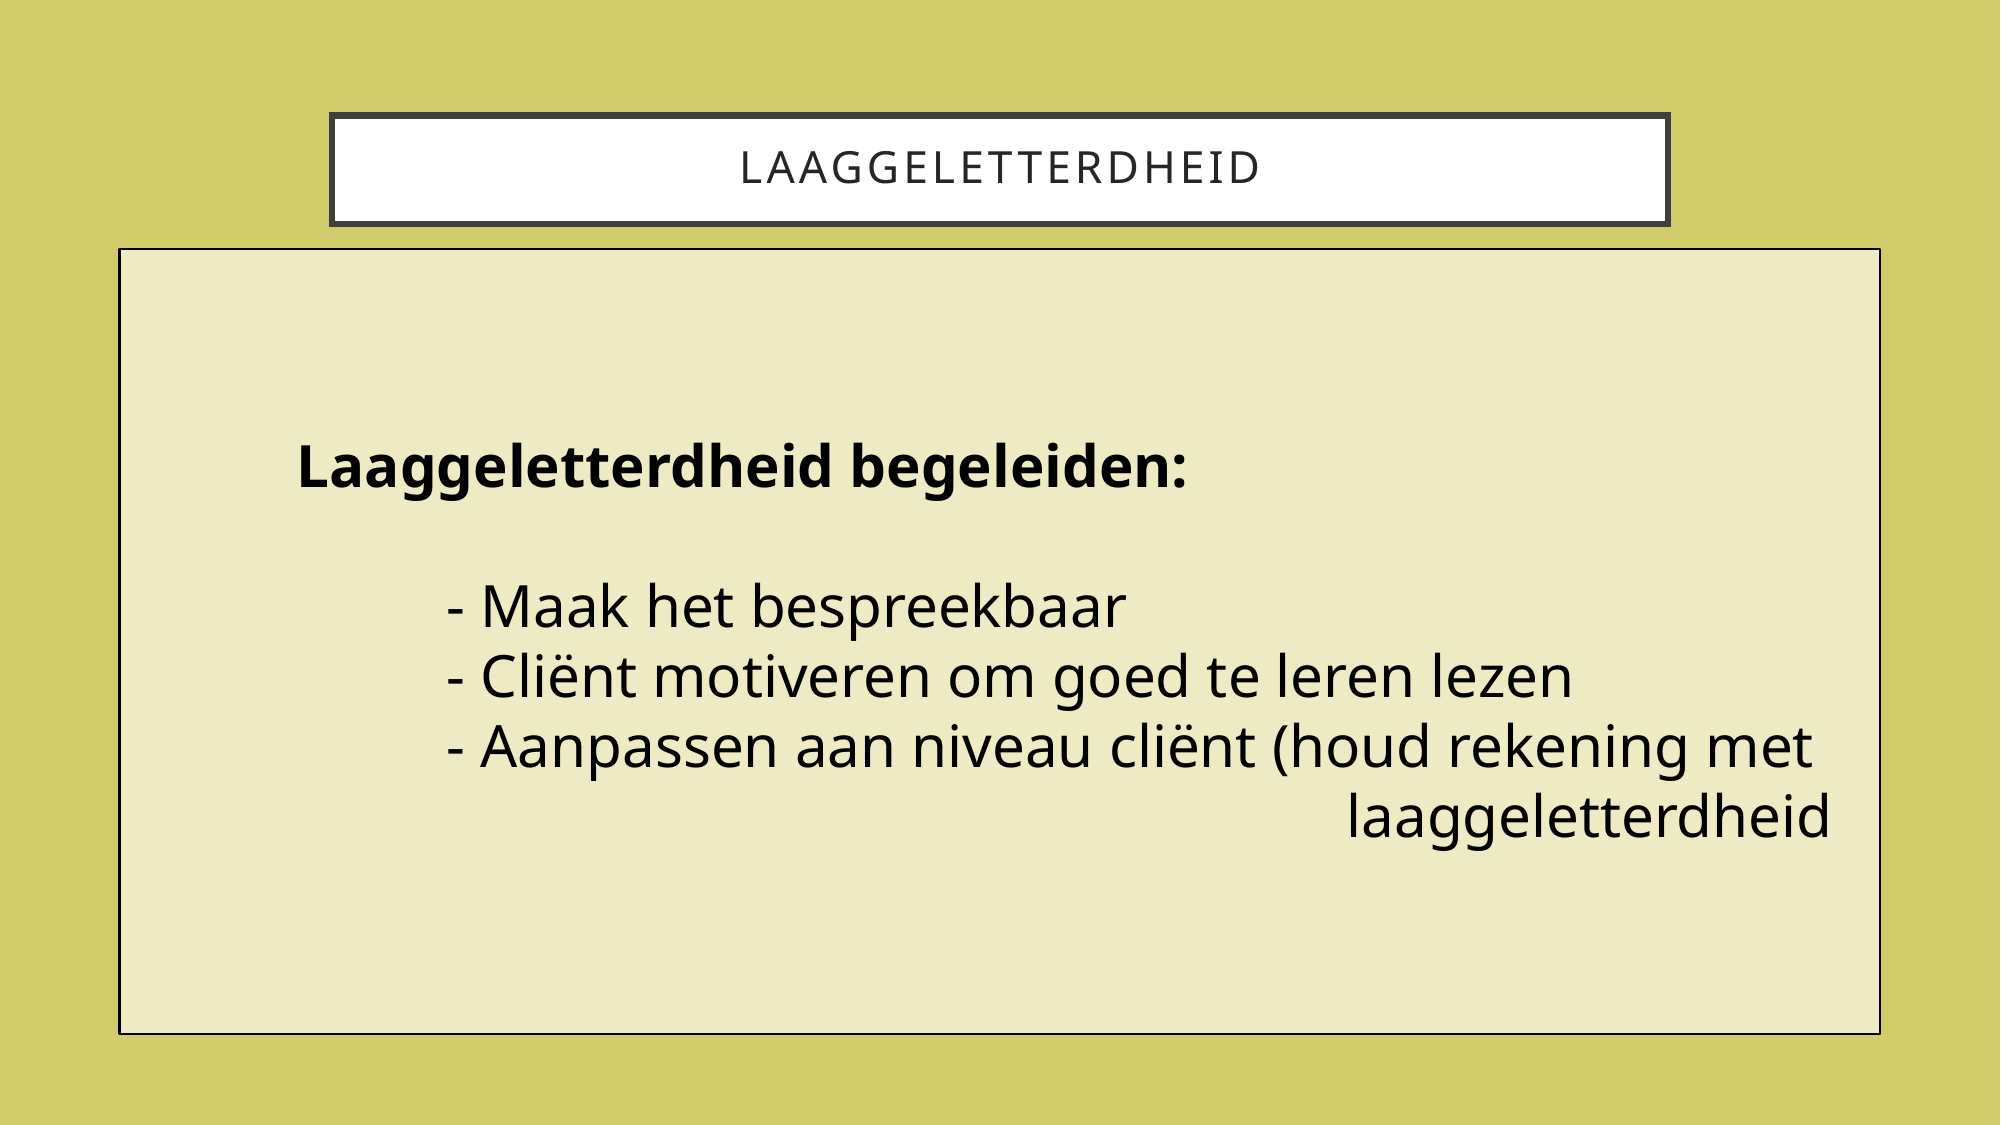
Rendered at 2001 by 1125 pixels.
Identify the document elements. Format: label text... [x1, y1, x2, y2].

text_box Laaggeletterdheid begeleiden: - Maak het bespreekbaar - Cliënt motiveren om goed te leren lezen - Aanpassen aan niveau cliënt (houd rekening met laaggeletterdheid [281, 352, 1862, 1047]
title LAAGGELETTERDHEID [329, 112, 1671, 227]
text_box [118, 248, 1881, 1035]
